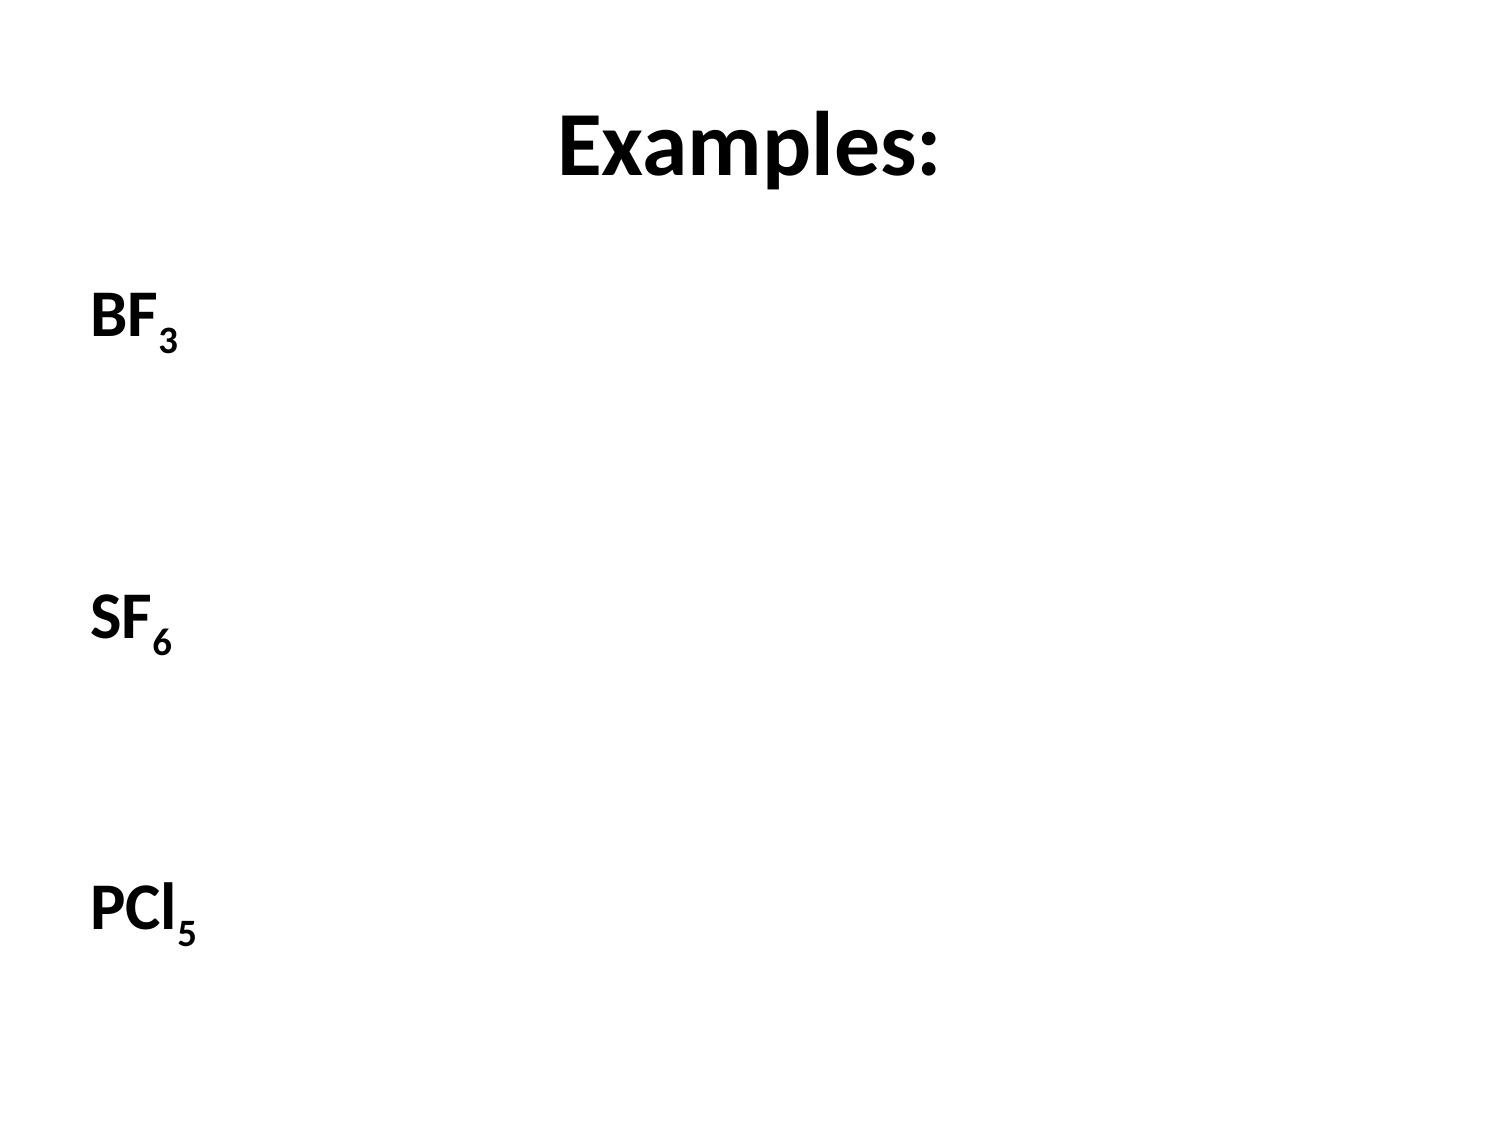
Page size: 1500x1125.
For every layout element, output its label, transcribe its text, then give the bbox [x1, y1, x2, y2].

title Examples: [75, 45, 1425, 233]
list BF3 SF6 PCl5 [75, 262, 1425, 1005]
